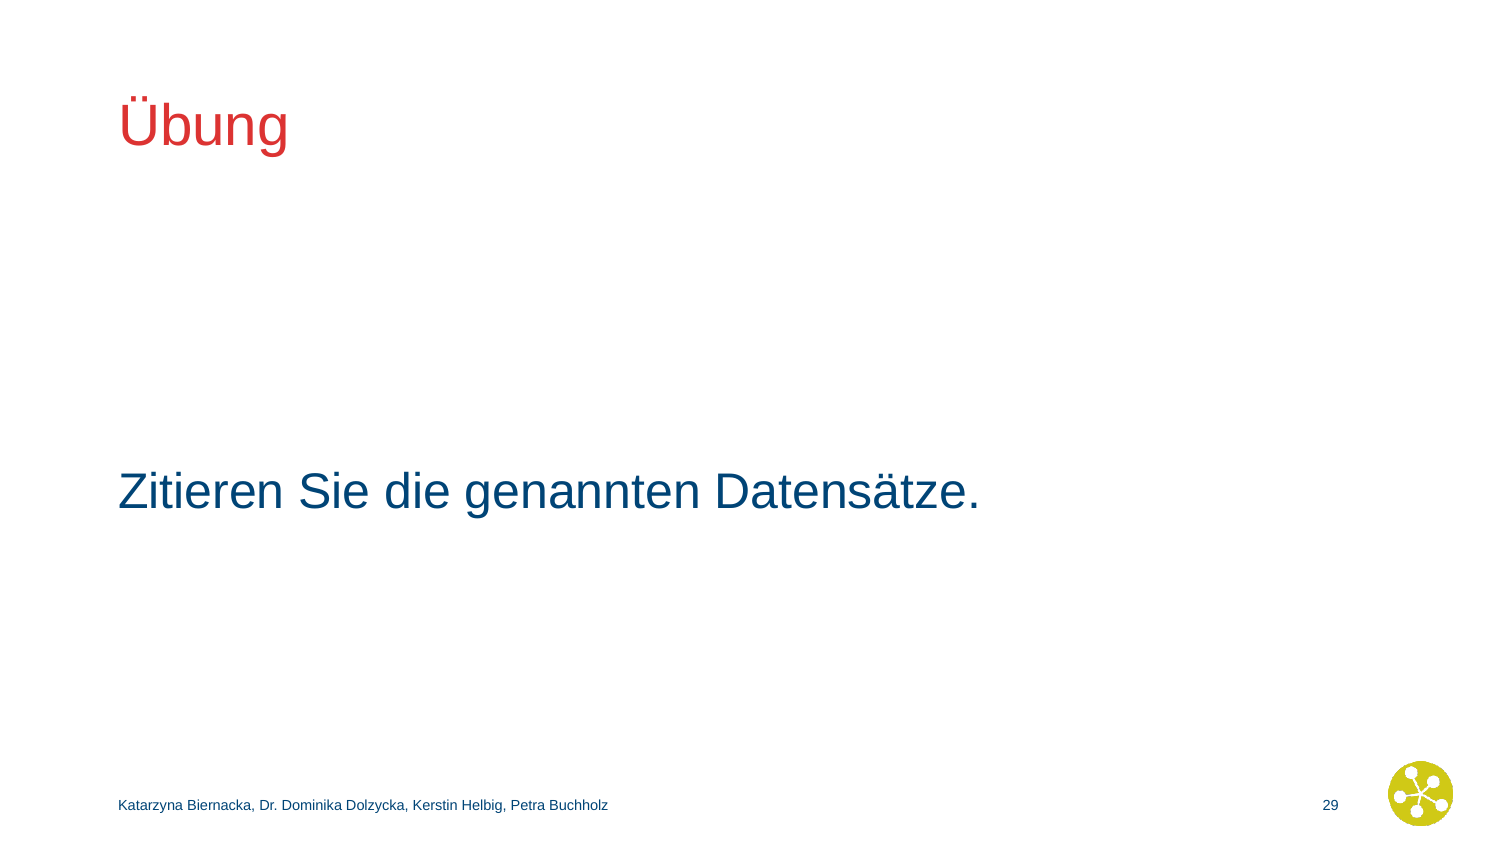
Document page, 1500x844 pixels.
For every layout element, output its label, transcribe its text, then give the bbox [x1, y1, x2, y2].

picture [1388, 761, 1453, 826]
title Übung [103, 44, 1397, 208]
list Zitieren Sie die genannten Datensätze. [103, 224, 1397, 760]
slide_number 28 [1016, 782, 1354, 827]
footer Katarzyna Biernacka, Dr. Dominika Dolzycka, Kerstin Helbig, Petra Buchholz [103, 782, 742, 827]
